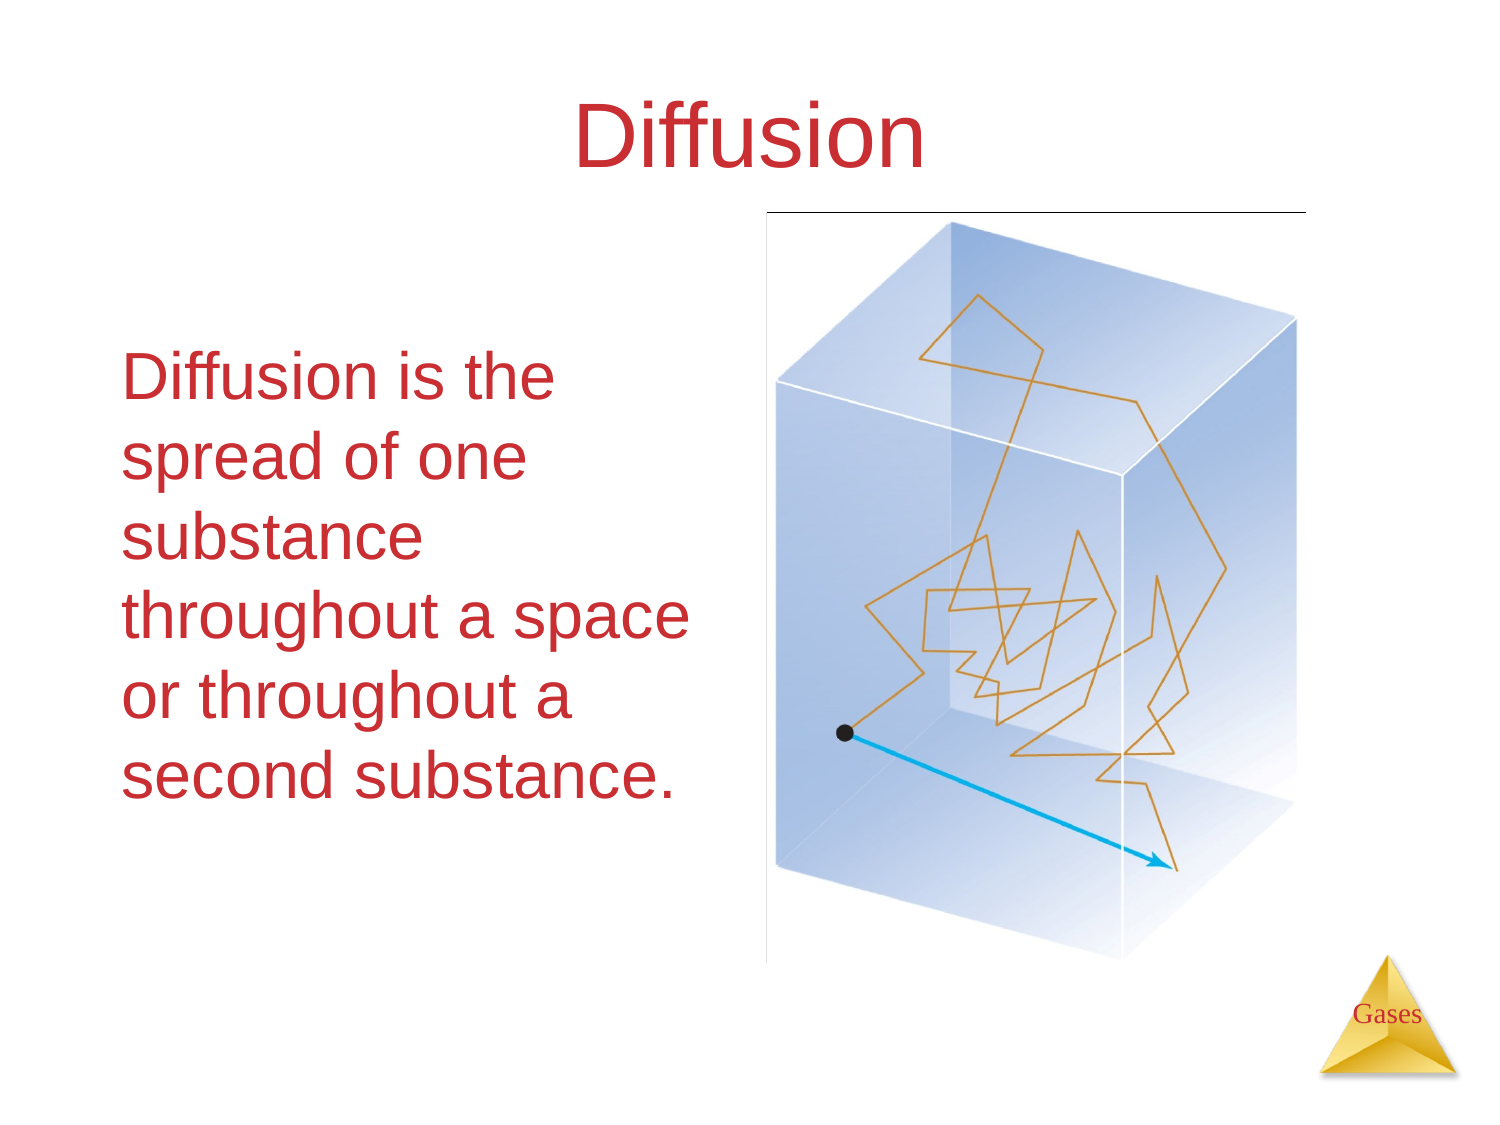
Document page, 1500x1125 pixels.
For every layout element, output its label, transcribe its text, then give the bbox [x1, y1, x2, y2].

picture [1275, 899, 1500, 1125]
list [766, 212, 1307, 963]
list Diffusion is the spread of one substance throughout a space or throughout a second substance. [49, 324, 751, 1001]
title Diffusion [112, 37, 1388, 226]
